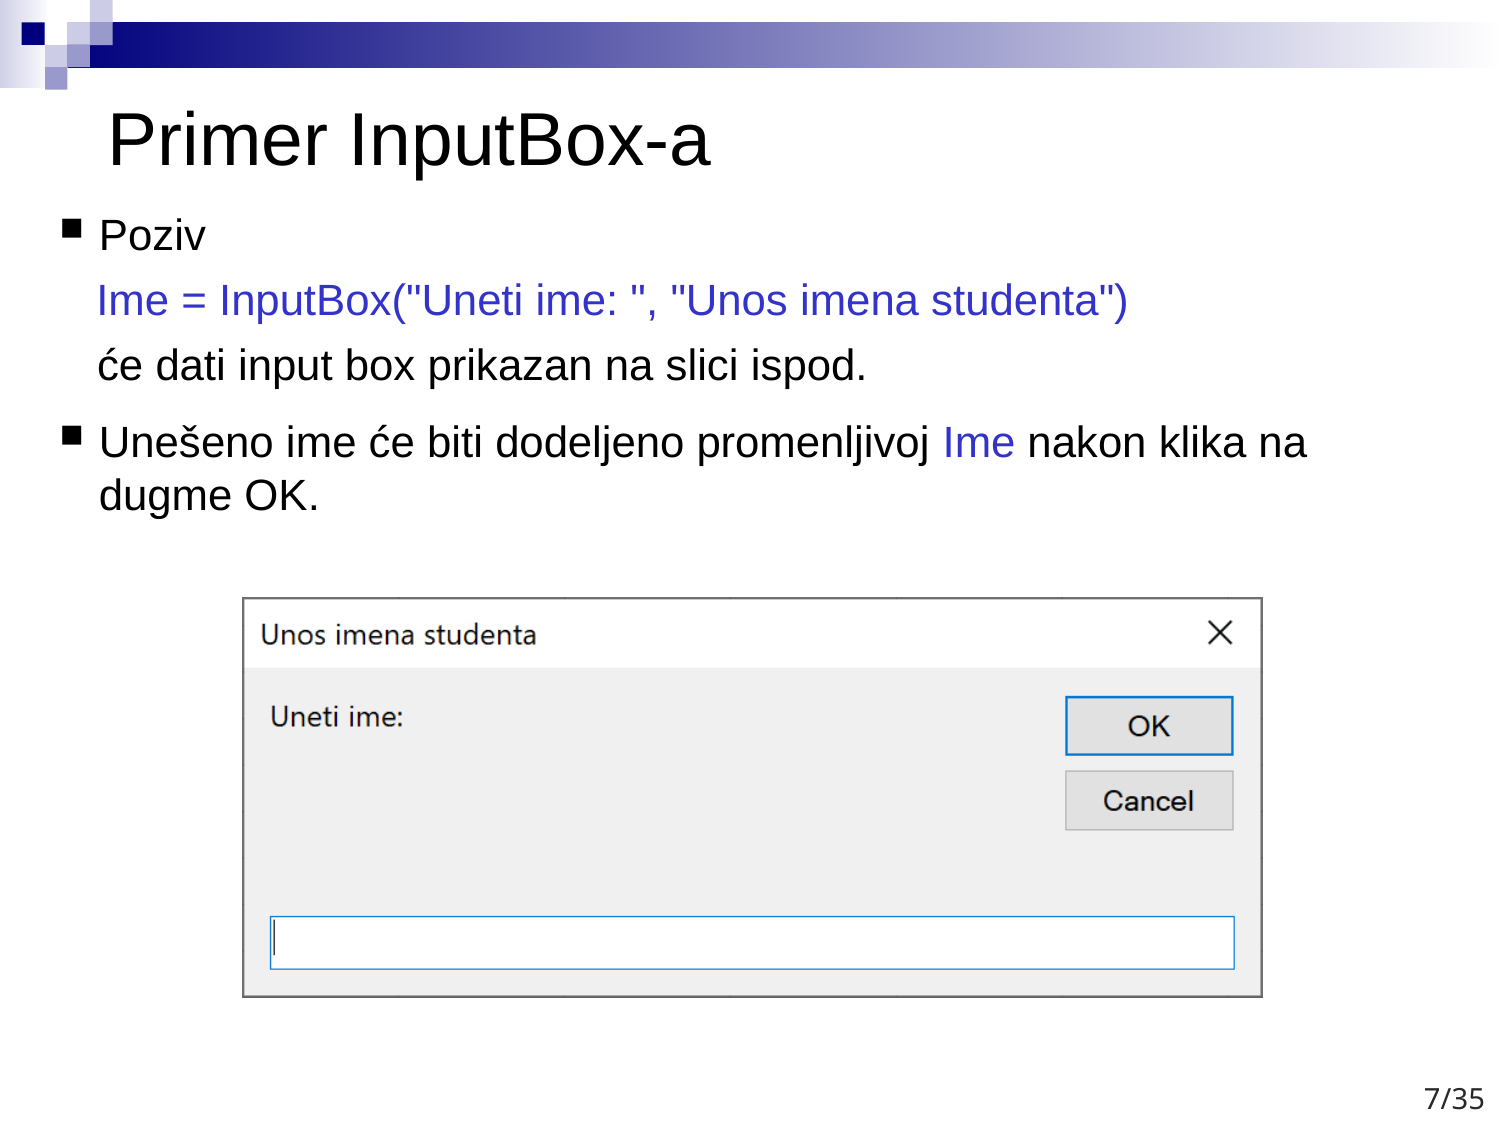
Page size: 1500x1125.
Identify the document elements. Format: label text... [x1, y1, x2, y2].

text_box Poziv Ime = InputBox("Uneti ime: ", "Unos imena studenta") će dati input box prikazan na slici ispod. Unešeno ime će biti dodeljeno promenljivoj Ime nakon klika na dugme OK. [50, 199, 1453, 516]
text_box 7/35 [1374, 1072, 1500, 1123]
picture [241, 597, 1263, 998]
title Primer InputBox-a [92, 75, 762, 197]
